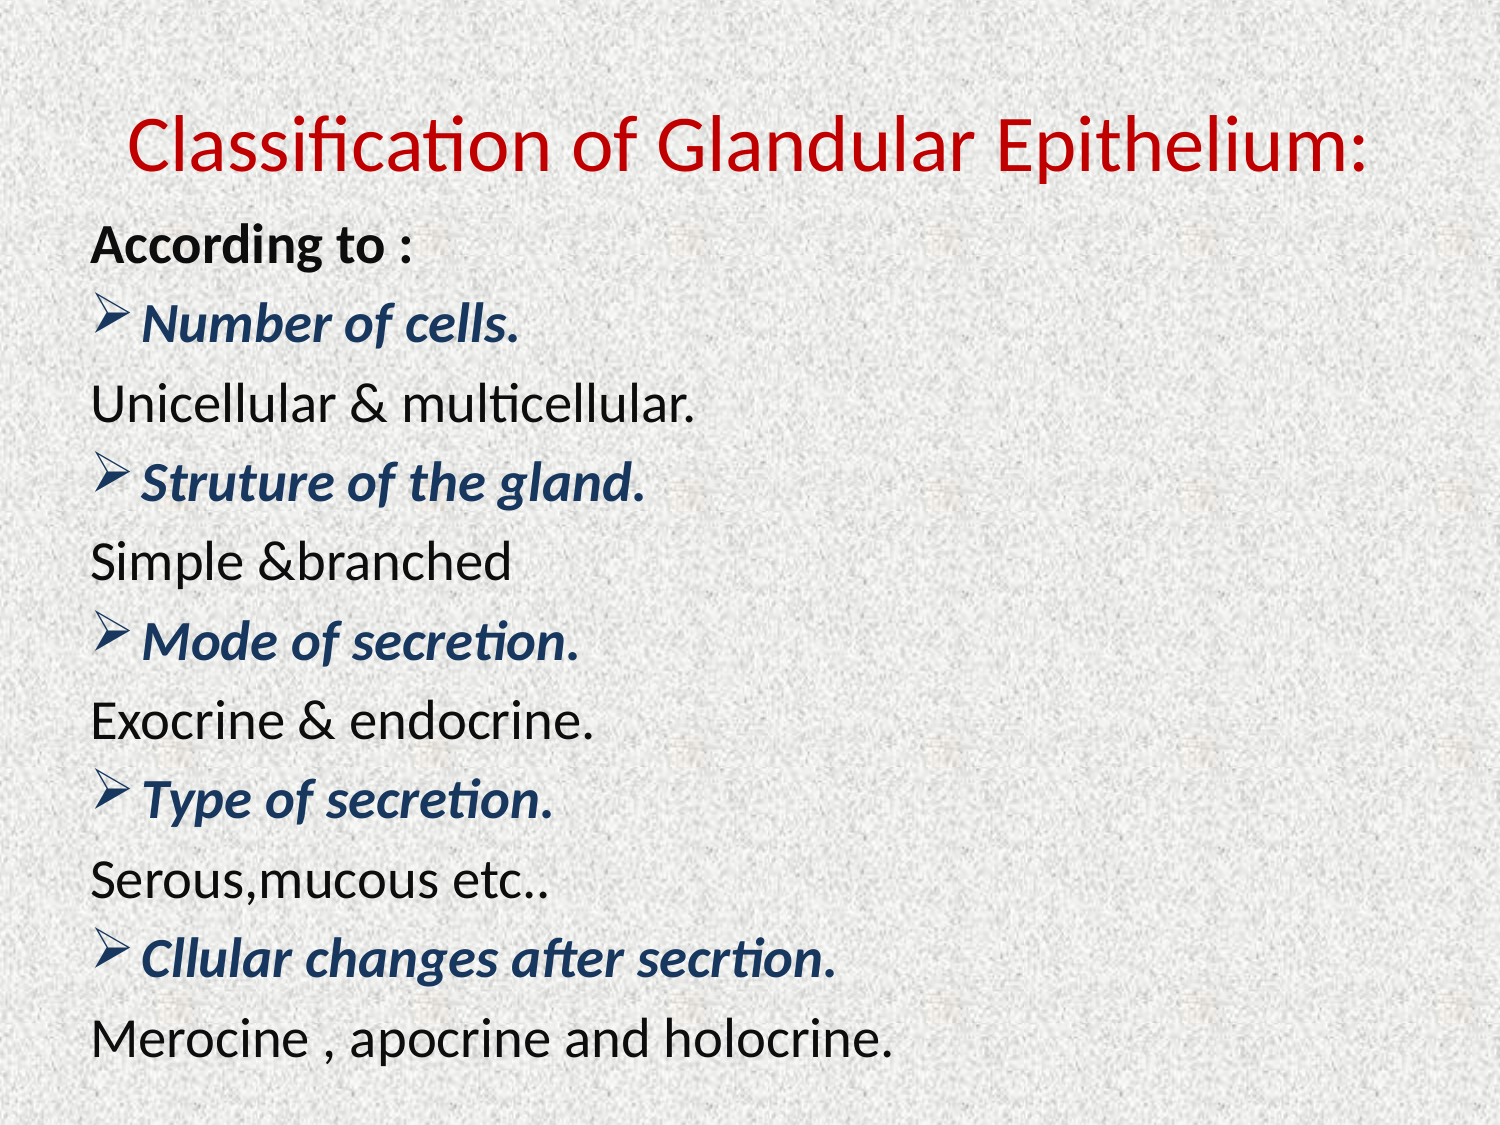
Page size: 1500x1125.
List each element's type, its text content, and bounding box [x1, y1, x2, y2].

title Classification of Glandular Epithelium: [75, 45, 1425, 199]
picture [0, 0, 1500, 1125]
list According to : Number of cells. Unicellular & multicellular. Struture of the gland. Simple &branched Mode of secretion. Exocrine & endocrine. Type of secretion. Serous,mucous etc.. Cllular changes after secrtion. Merocine , apocrine and holocrine. [75, 199, 1425, 1079]
